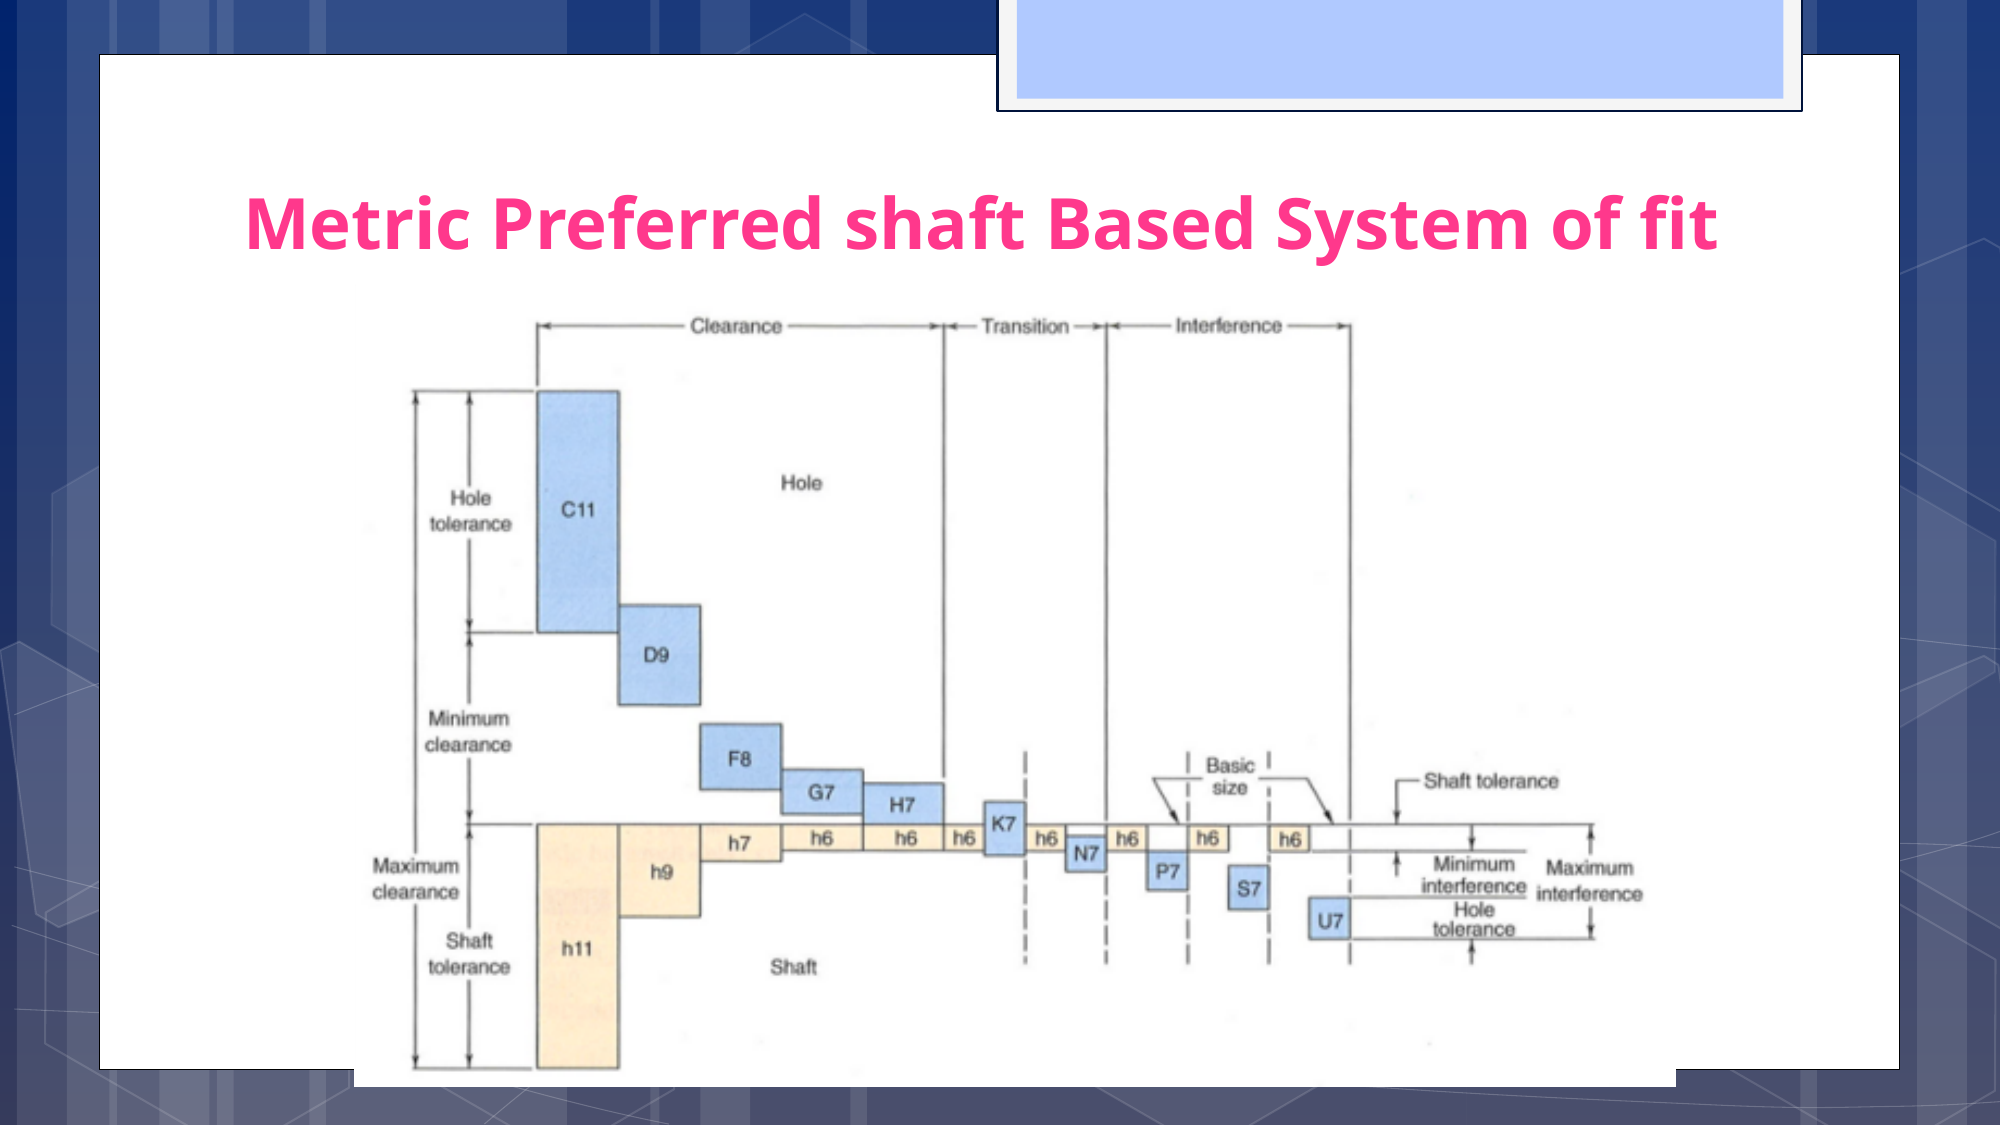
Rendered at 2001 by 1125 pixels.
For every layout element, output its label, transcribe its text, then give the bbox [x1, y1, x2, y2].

picture [354, 284, 1676, 1087]
title Metric Preferred shaft Based System of fit [228, 168, 1765, 357]
